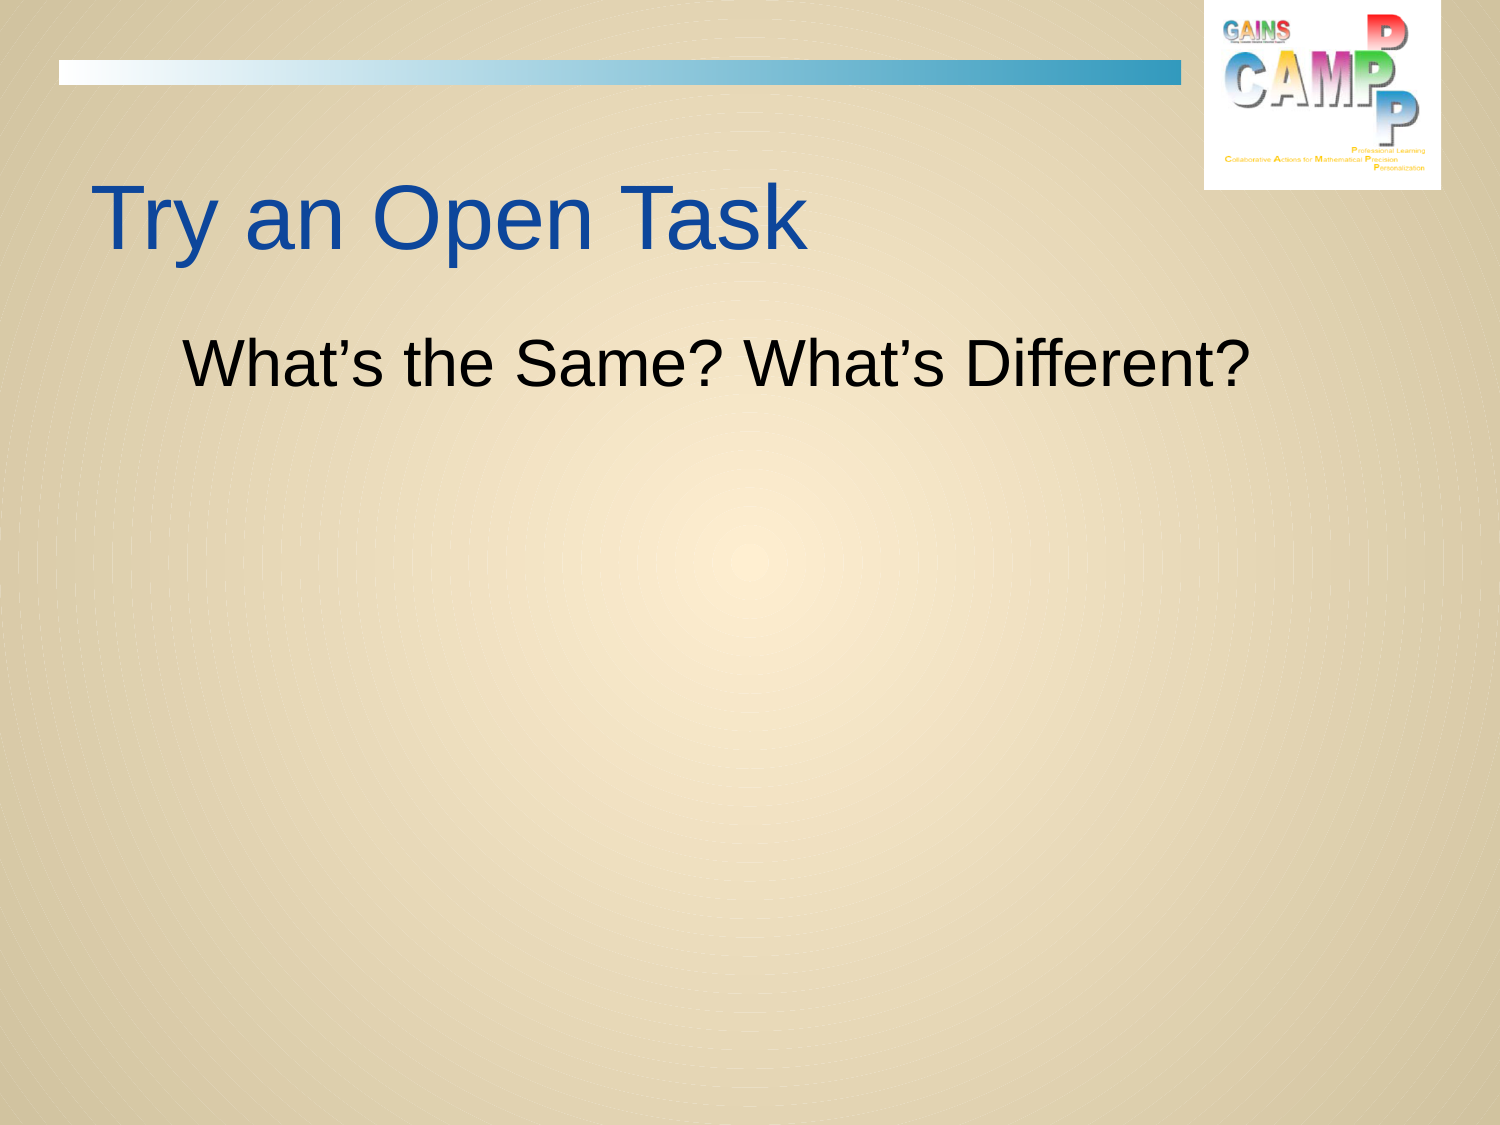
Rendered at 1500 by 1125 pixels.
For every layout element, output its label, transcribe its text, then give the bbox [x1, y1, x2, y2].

title Try an Open Task [74, 124, 1426, 301]
picture [1204, 0, 1442, 190]
list What’s the Same? What’s Different? [74, 312, 1426, 1088]
